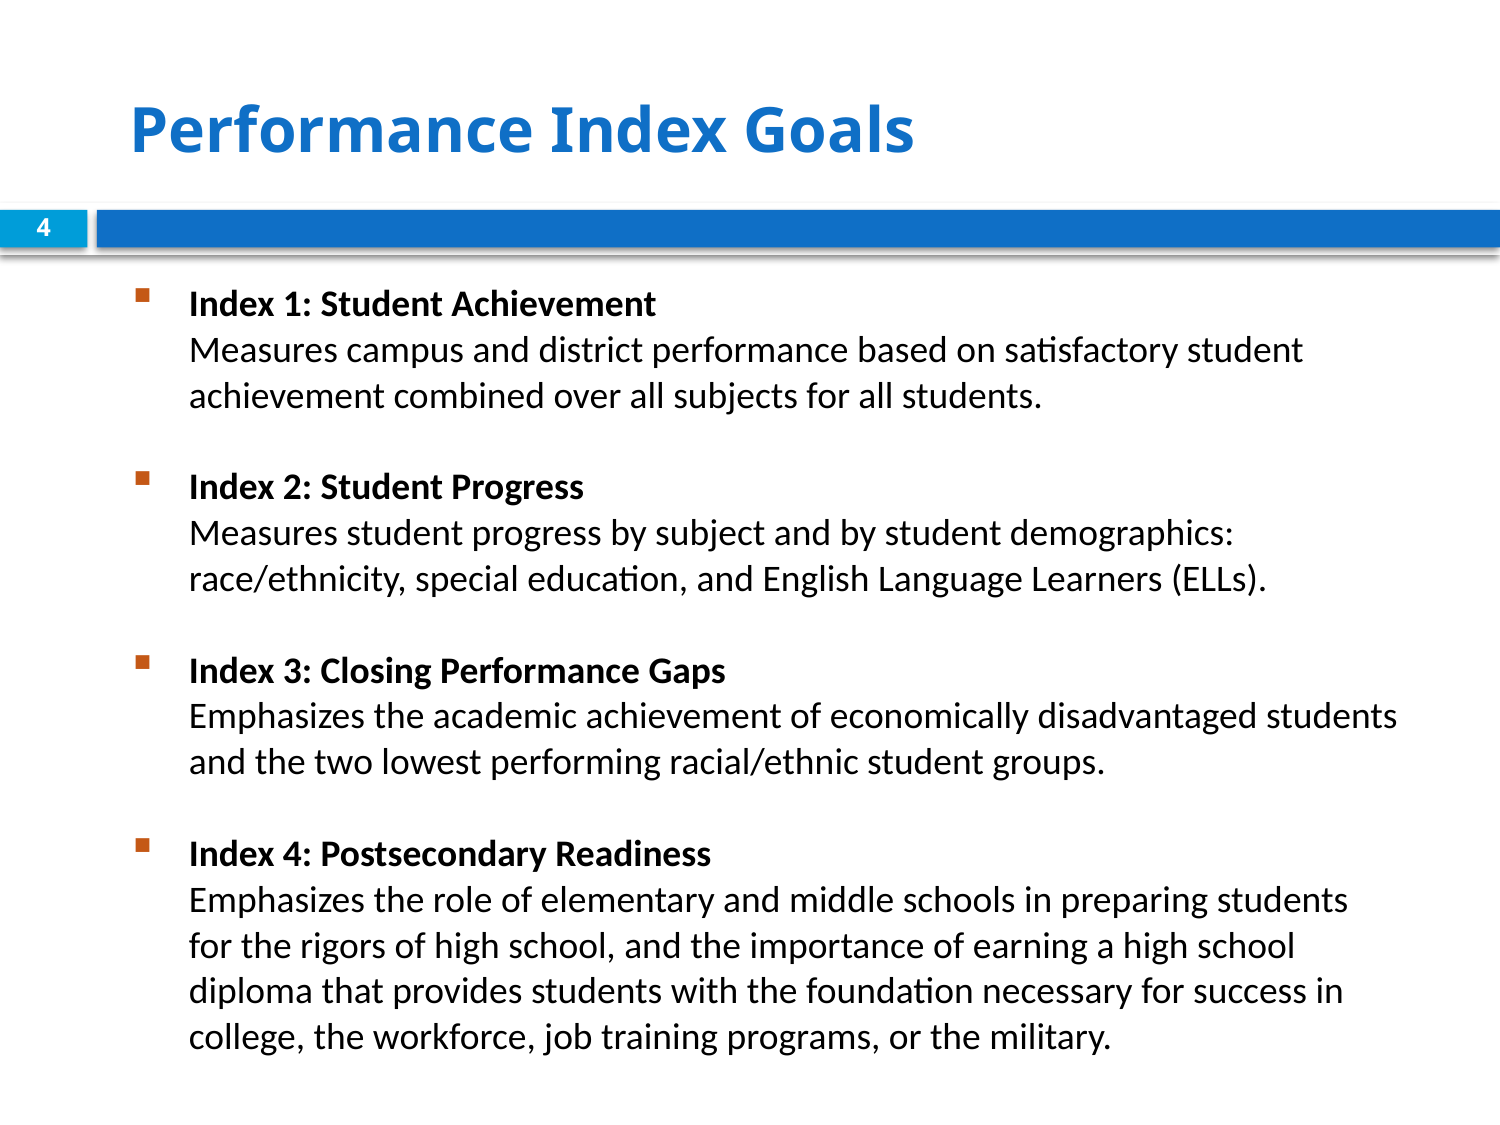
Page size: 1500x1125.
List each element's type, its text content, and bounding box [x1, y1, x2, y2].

title Performance Index Goals [114, 60, 1473, 204]
text_box Index 1: Student Achievement Measures campus and district performance based on satisfactory student achievement combined over all subjects for all students. Index 2: Student Progress Measures student progress by subject and by student demographics: race/ethnicity, special education, and English Language Learners (ELLs). Index 3: Closing Performance Gaps Emphasizes the academic achievement of economically disadvantaged students and the two lowest performing racial/ethnic student groups. Index 4: Postsecondary Readiness Emphasizes the role of elementary and middle schools in preparing students for the rigors of high school, and the importance of earning a high school diploma that provides students with the foundation necessary for success in college, the workforce, job training programs, or the military. [117, 270, 1450, 1065]
slide_number 4 [0, 208, 88, 249]
